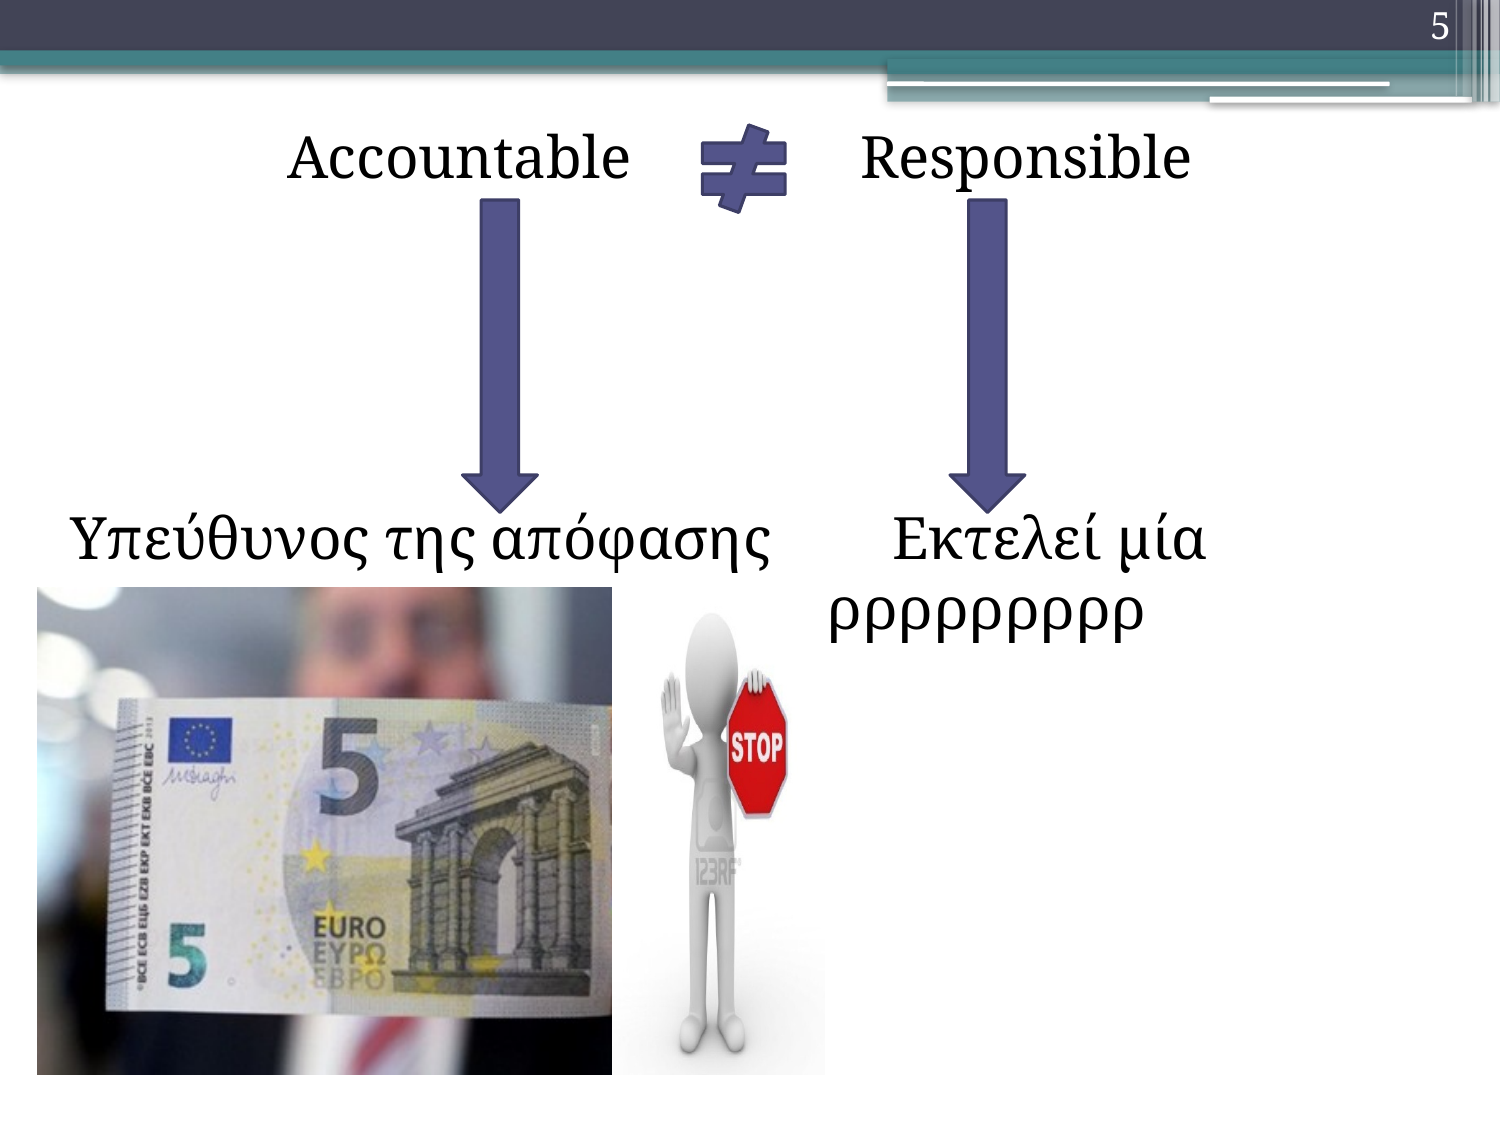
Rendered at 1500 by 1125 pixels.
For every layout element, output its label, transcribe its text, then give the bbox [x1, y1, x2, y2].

text_box [700, 123, 787, 214]
text_box [948, 198, 1027, 514]
picture [37, 587, 826, 1076]
slide_number 5 [1341, 0, 1466, 61]
list Accountable Responsible Υπεύθυνος της απόφασης Εκτελεί μία ρρρρρρρρρρρρρρρρρρρρρ δραστηριότητα-έργο. [37, 112, 1425, 1125]
text_box [461, 198, 539, 514]
